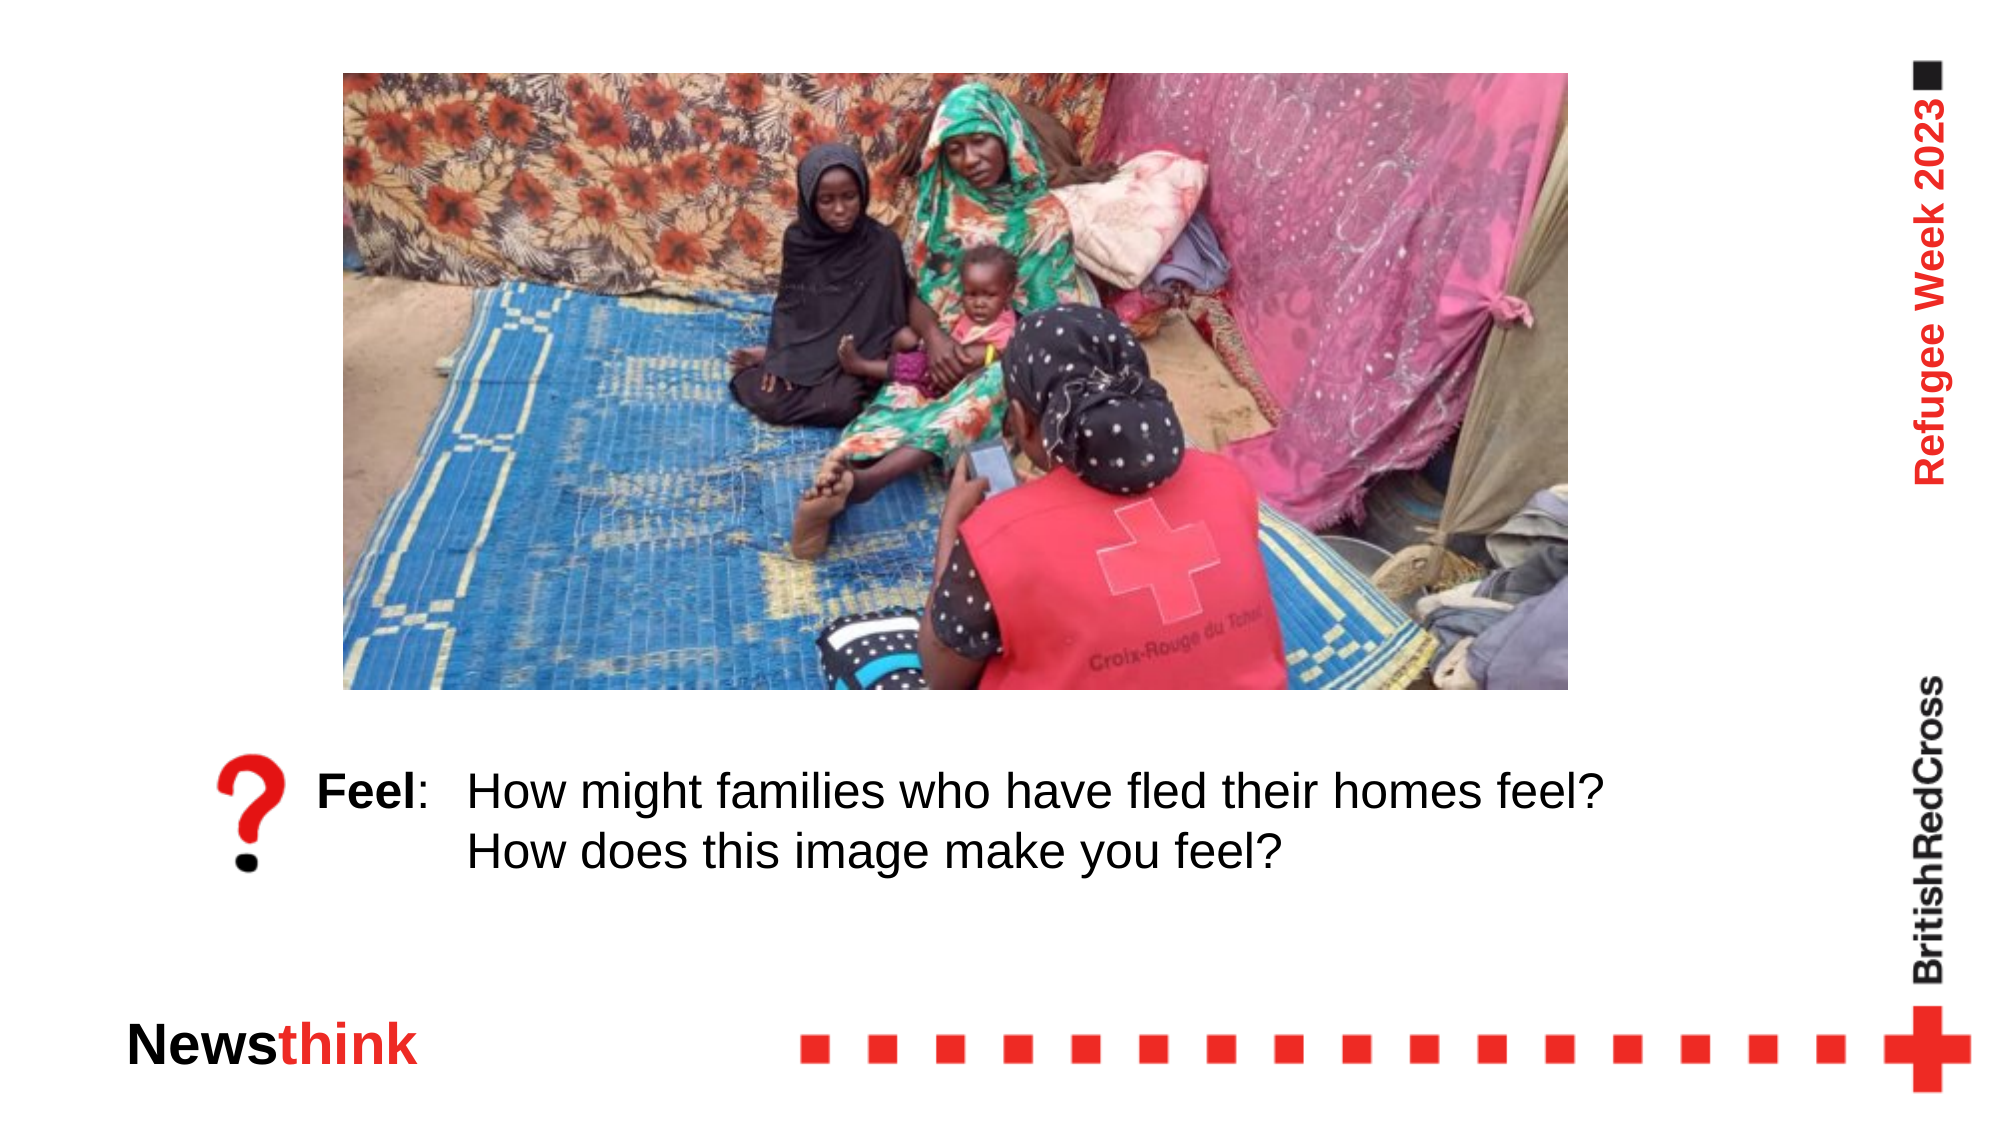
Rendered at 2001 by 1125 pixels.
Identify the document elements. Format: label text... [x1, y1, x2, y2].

text_box Newsthink [111, 998, 434, 1084]
text_box Feel: How might families who have fled their homes feel? How does this image make you feel? [325, 750, 1675, 886]
text_box Refugee Week 2023 [1894, 83, 1960, 503]
picture [178, 740, 325, 887]
picture [343, 20, 1998, 1122]
